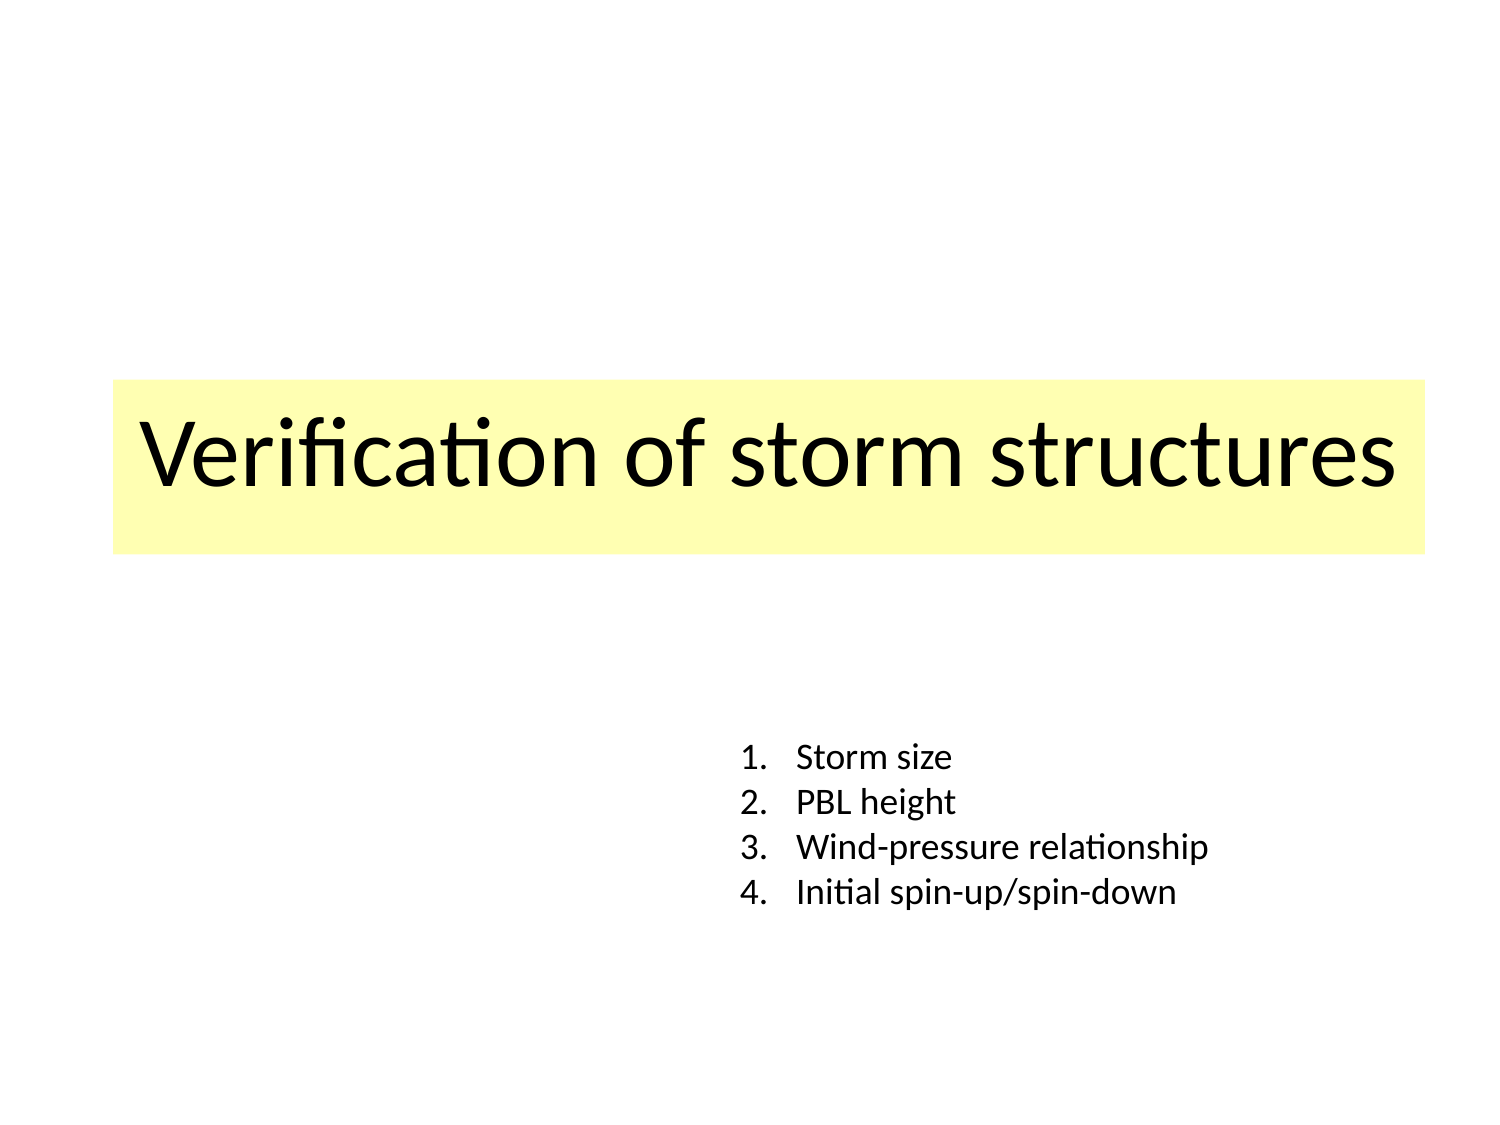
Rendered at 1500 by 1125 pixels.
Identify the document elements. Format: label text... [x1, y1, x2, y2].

text_box Verification of storm structures [113, 379, 1425, 555]
text_box Storm size PBL height Wind-pressure relationship Initial spin-up/spin-down [725, 724, 1363, 920]
